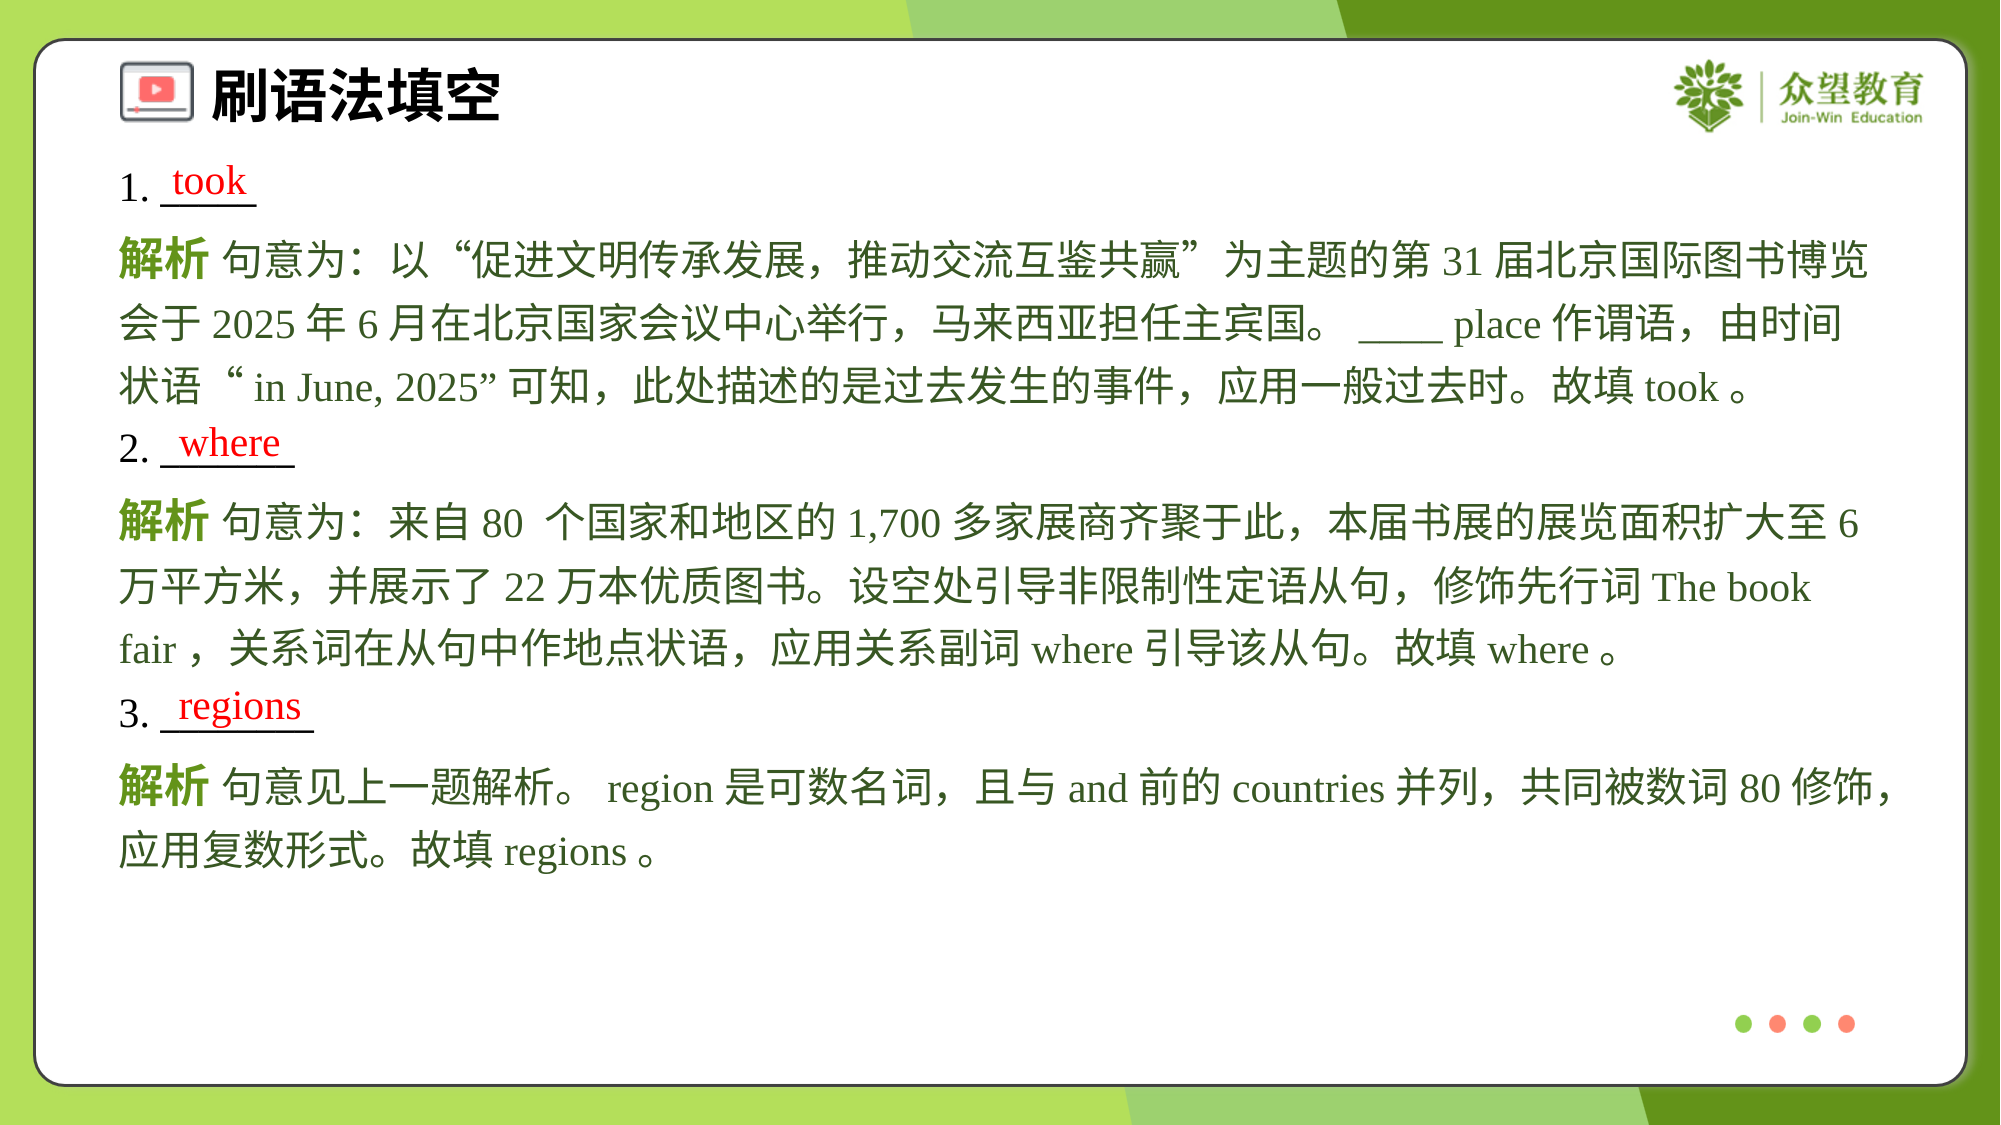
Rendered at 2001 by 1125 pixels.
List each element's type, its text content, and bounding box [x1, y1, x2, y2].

picture [0, 0, 2000, 1125]
text_box where [174, 402, 286, 460]
text_box took [167, 140, 252, 199]
text_box regions [174, 664, 306, 723]
text_box 解析 句意为：来自80 个国家和地区的1,700多家展商齐聚于此，本届书展的展览面积扩大至6万平方米，并展示了22万本优质图书。设空处引导非限制性定语从句，修饰先行词The book fair，关系词在从句中作地点状语，应用关系副词where引导该从句。故填where。 [118, 478, 1883, 668]
text_box 解析 句意见上一题解析。region是可数名词，且与and前的countries并列，共同被数词80修饰，应用复数形式。故填regions。 [118, 742, 1883, 870]
text_box 3. ________ [118, 673, 1883, 731]
text_box 2. _______ [118, 408, 1883, 466]
text_box 解析 句意为：以“促进文明传承发展，推动交流互鉴共赢”为主题的第31届北京国际图书博览会于2025年6月在北京国家会议中心举行，马来西亚担任主宾国。____ place作谓语，由时间状语“in June, 2025”可知，此处描述的是过去发生的事件，应用一般过去时。故填took。 [118, 215, 1883, 405]
text_box 1. _____ [118, 146, 1883, 204]
